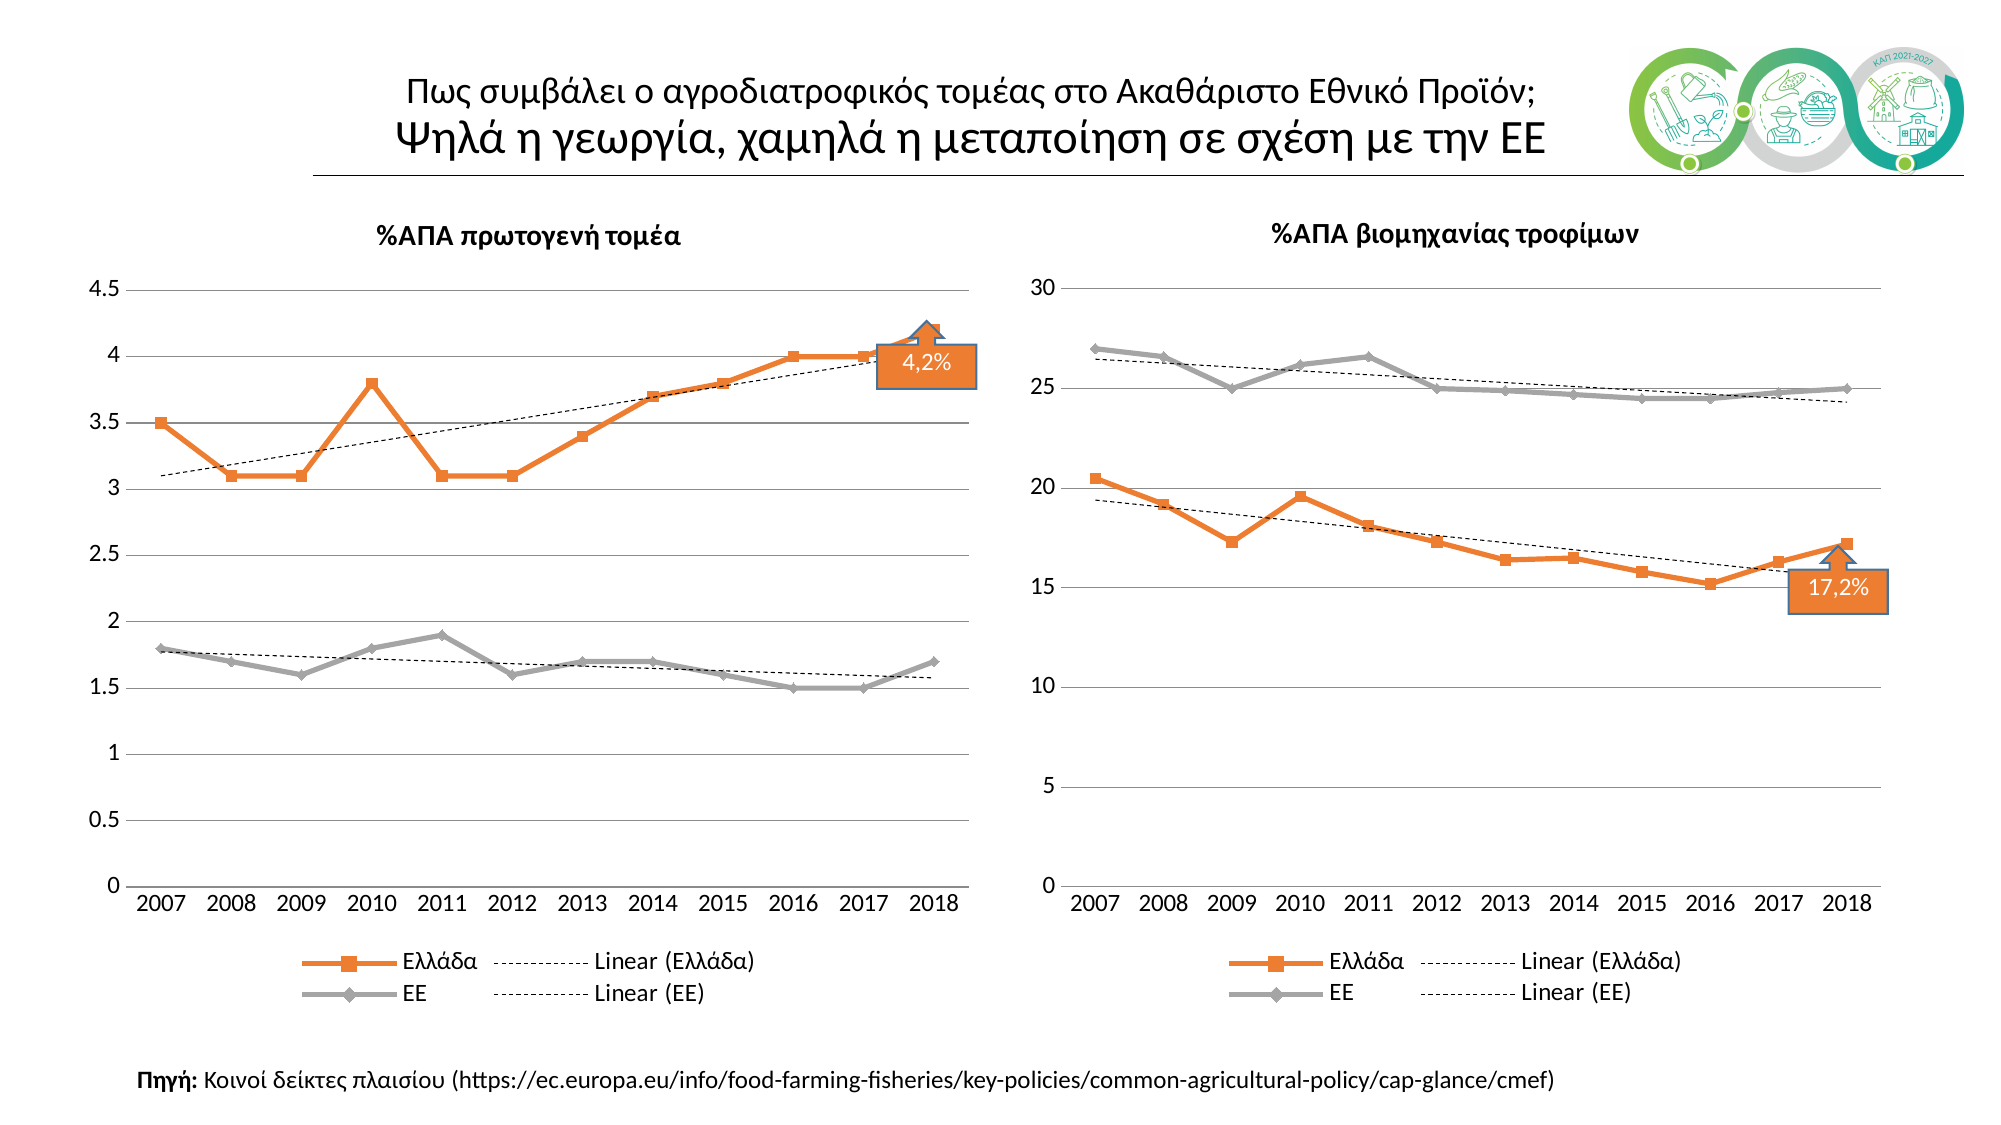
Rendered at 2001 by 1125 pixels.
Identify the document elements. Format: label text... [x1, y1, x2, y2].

chart [1012, 188, 1899, 1014]
text_box Πηγή: Κοινοί δείκτες πλαισίου (https://ec.europa.eu/info/food-farming-fisheries/key-policies/common-agricultural-policy/cap-glance/cmef) [122, 1056, 1916, 1101]
picture [1629, 47, 1964, 175]
title Πως συμβάλει ο αγροδιατροφικός τομέας στο Ακαθάριστο Εθνικό Προϊόν; Ψηλά η γεωργία, χαμηλά η μεταποίηση σε σχέση με την ΕΕ [312, 59, 1631, 176]
chart [70, 189, 988, 1014]
